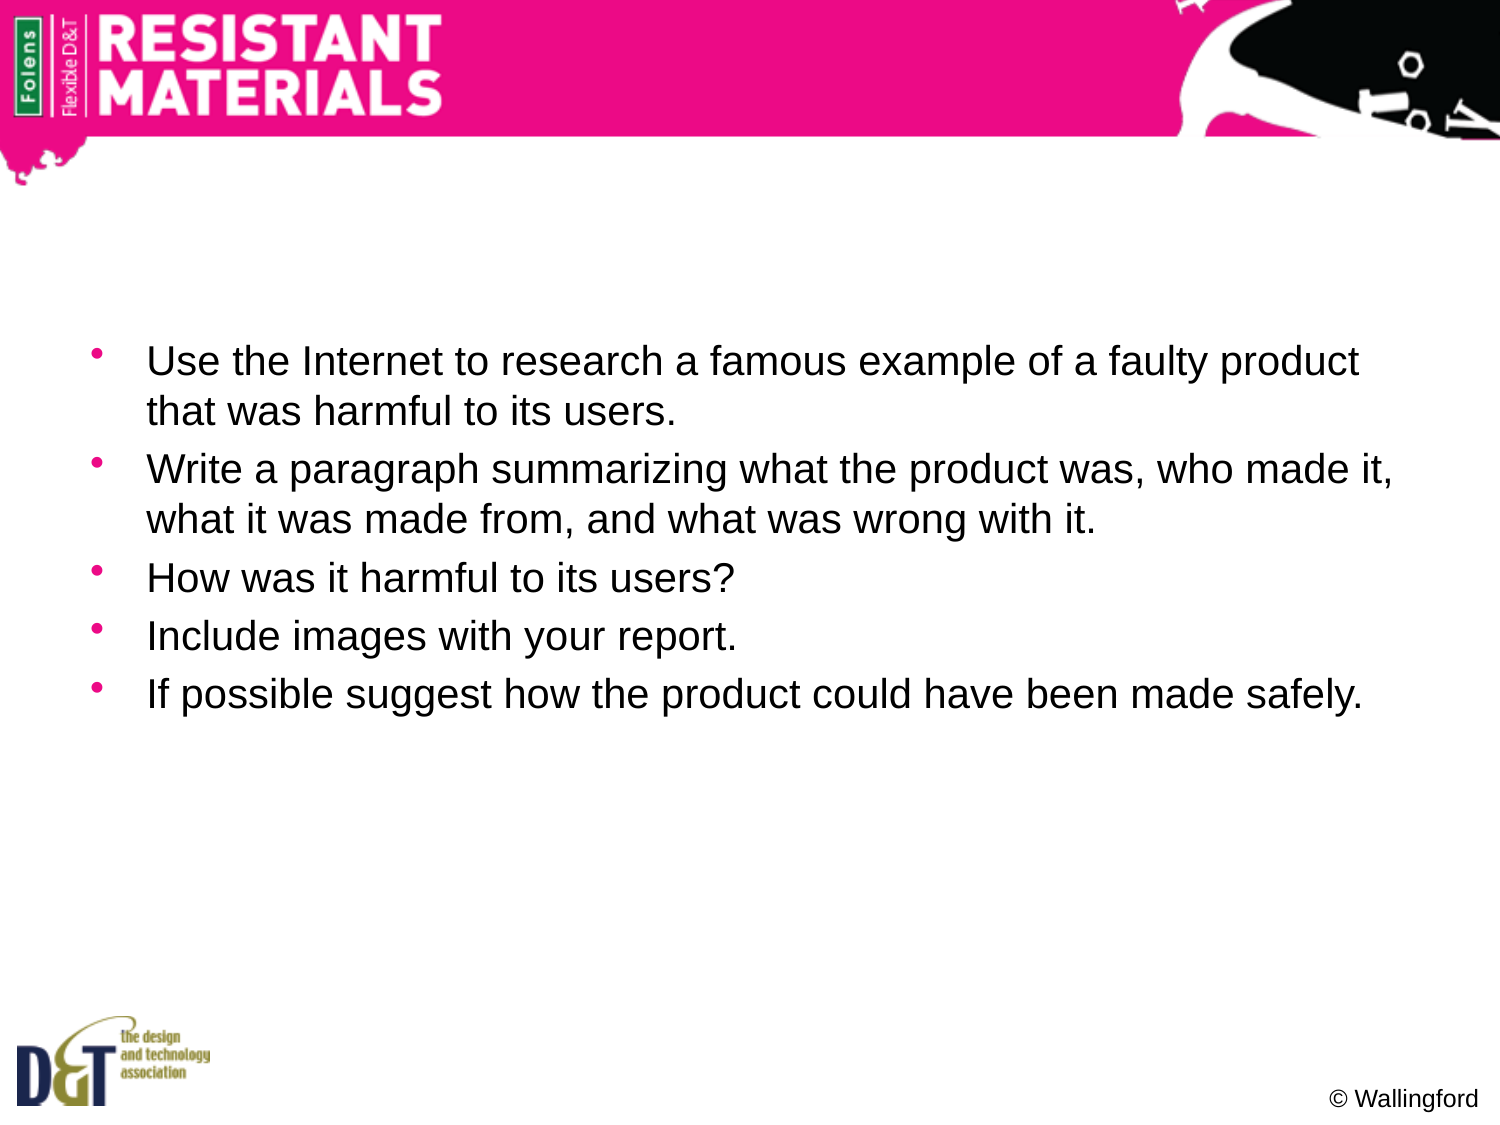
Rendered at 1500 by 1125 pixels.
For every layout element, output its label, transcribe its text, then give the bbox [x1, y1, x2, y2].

footer © Wallingford [1257, 1074, 1495, 1125]
list Use the Internet to research a famous example of a faulty product that was harmful to its users. Write a paragraph summarizing what the product was, who made it, what it was made from, and what was wrong with it. How was it harmful to its users? Include images with your report. If possible suggest how the product could have been made safely. [75, 326, 1425, 1005]
picture [0, 0, 1500, 1125]
